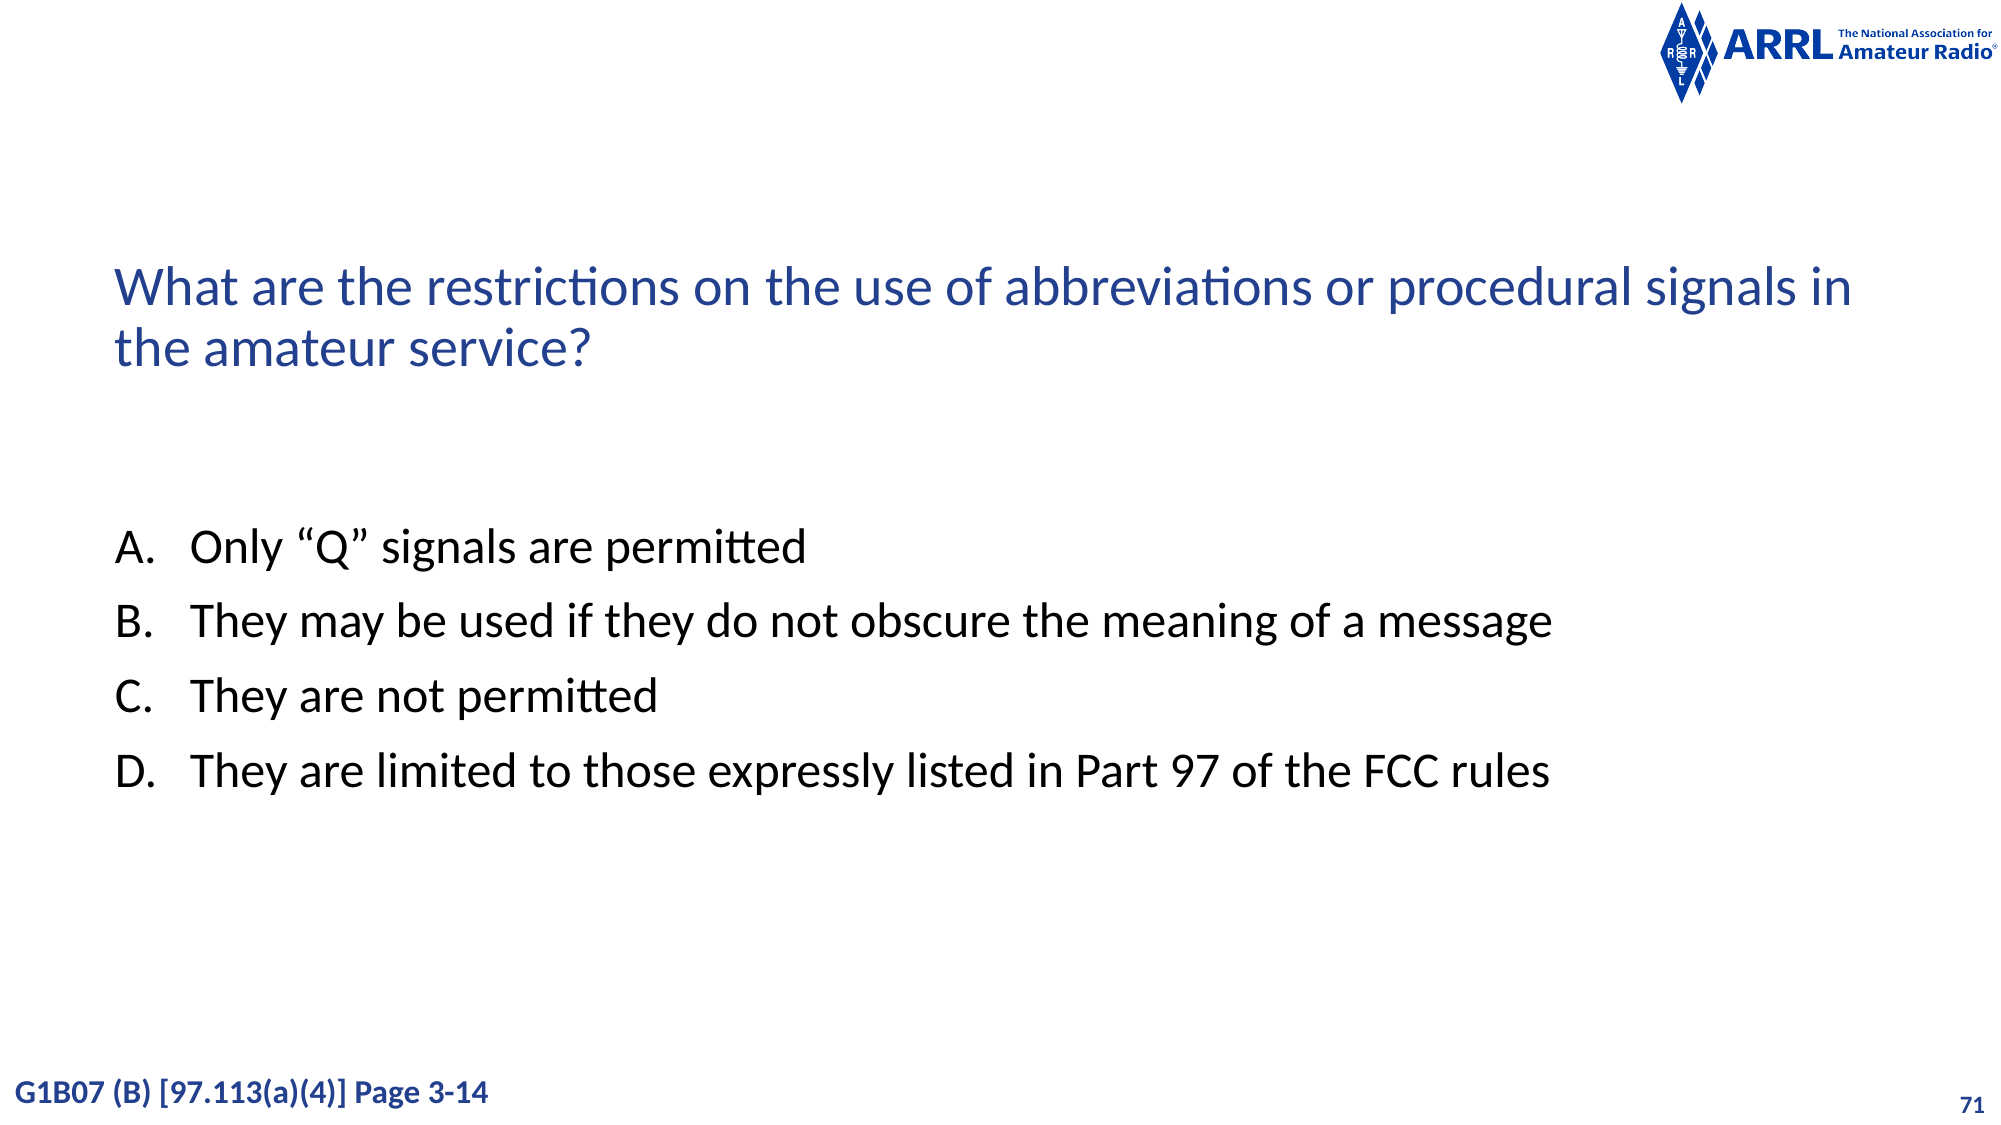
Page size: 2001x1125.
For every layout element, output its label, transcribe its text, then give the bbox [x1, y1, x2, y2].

picture [1658, 0, 1999, 106]
text_box G1B07 (B) [97.113(a)(4)] Page 3-14 [0, 1062, 1313, 1118]
text_box 71 [1899, 1081, 2000, 1125]
title What are the restrictions on the use of abbreviations or procedural signals in the amateur service? [99, 249, 1900, 388]
list Only “Q” signals are permitted They may be used if they do not obscure the meaning of a message They are not permitted They are limited to those expressly listed in Part 97 of the FCC rules [99, 512, 1900, 1005]
